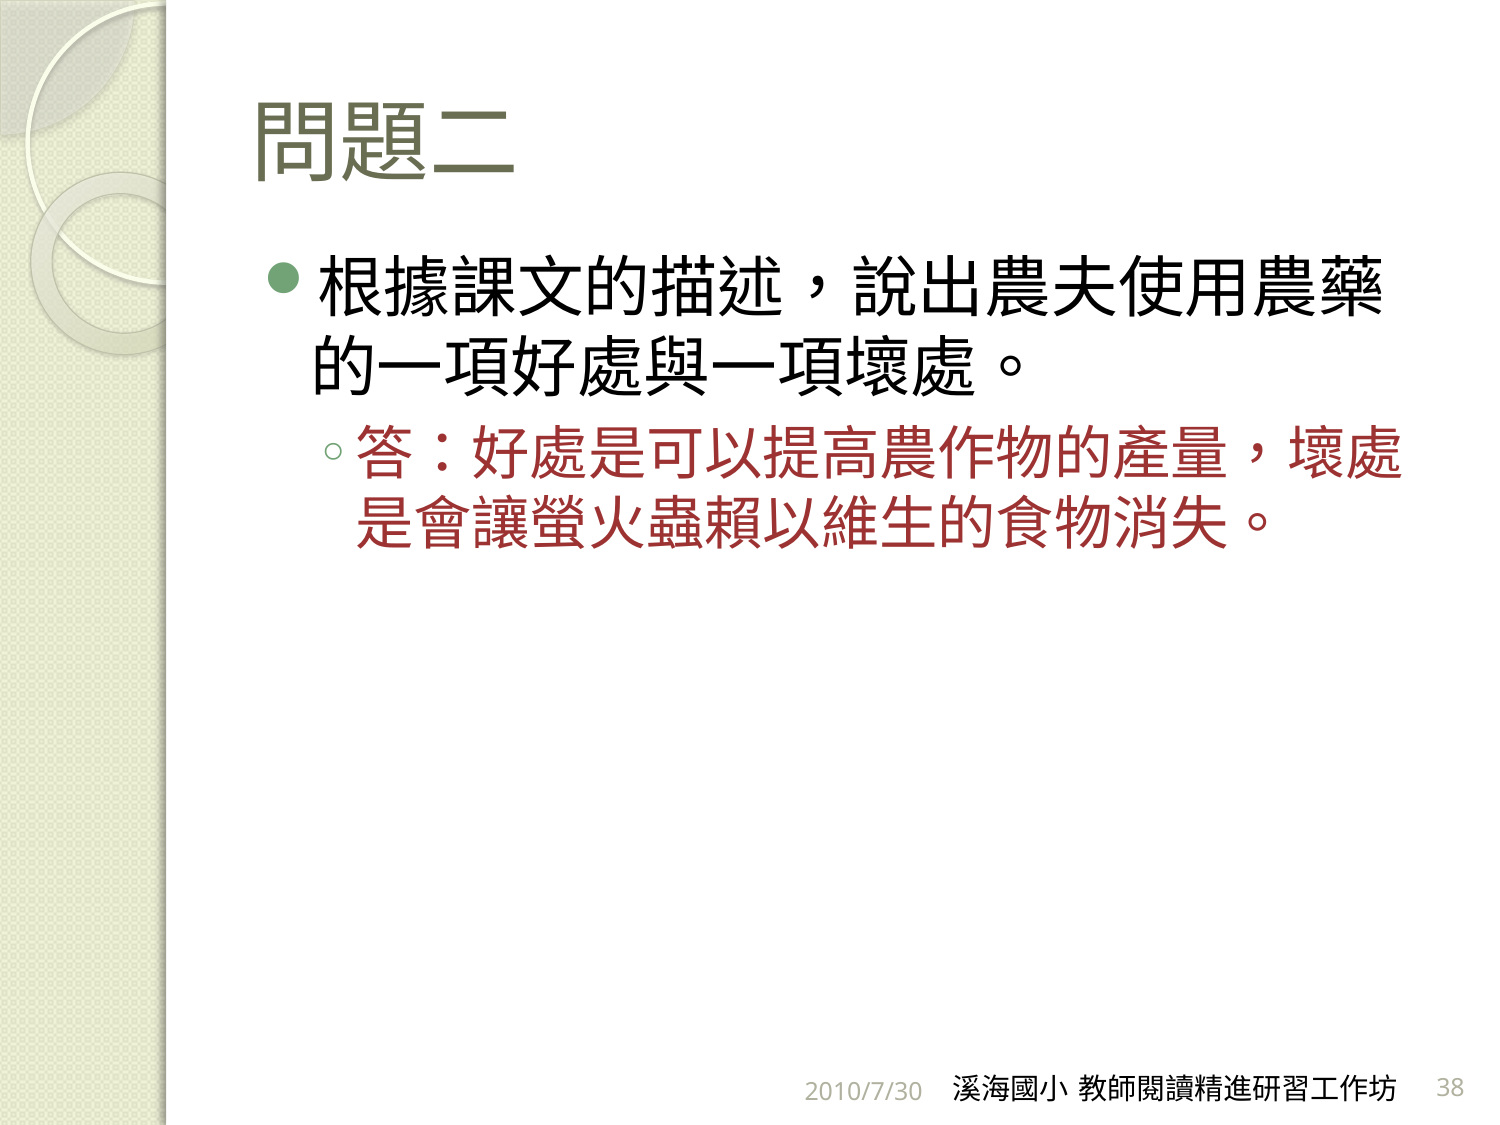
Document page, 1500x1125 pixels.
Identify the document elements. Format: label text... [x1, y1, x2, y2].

list 根據課文的描述，說出農夫使用農藥的一項好處與一項壞處。 答：好處是可以提高農作物的產量，壞處是會讓螢火蟲賴以維生的食物消失。 [235, 237, 1466, 1025]
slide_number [587, 1034, 937, 1113]
footer 溪海國小 教師閱讀精進研習工作坊 [937, 1034, 1413, 1113]
title 問題二 [235, 45, 1466, 233]
slide_number 38 [1413, 1034, 1488, 1113]
